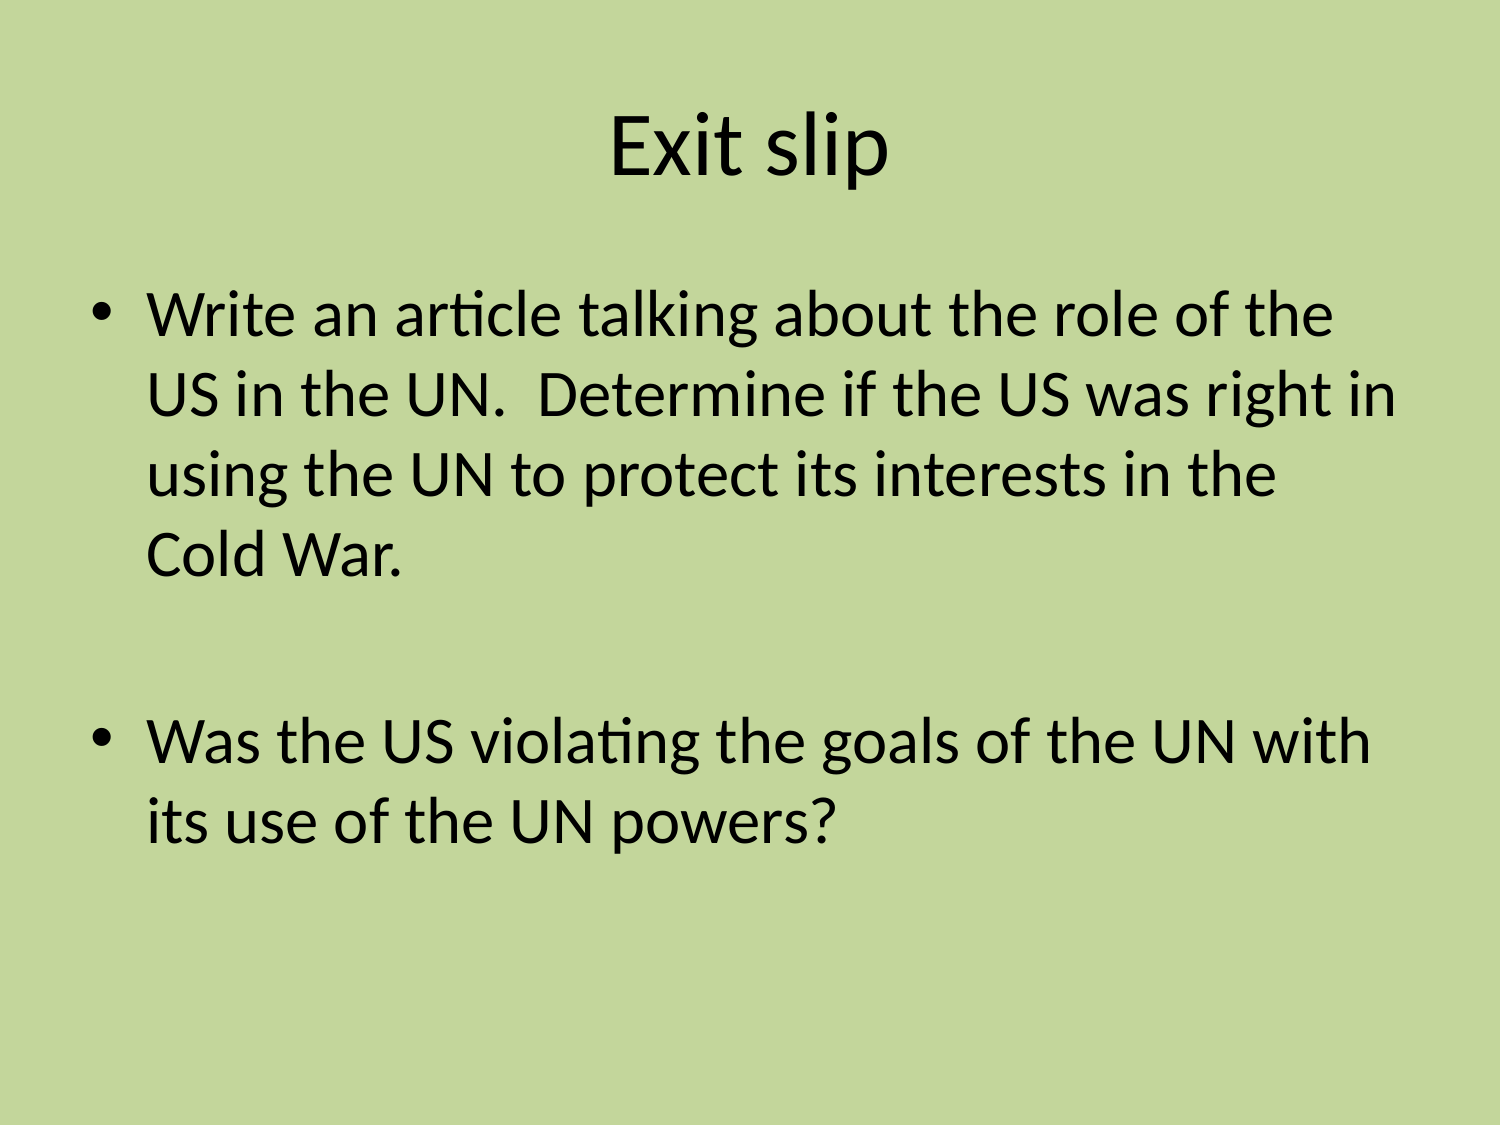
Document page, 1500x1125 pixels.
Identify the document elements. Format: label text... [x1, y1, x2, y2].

title Exit slip [75, 45, 1425, 233]
list Write an article talking about the role of the US in the UN. Determine if the US was right in using the UN to protect its interests in the Cold War. Was the US violating the goals of the UN with its use of the UN powers? [75, 262, 1425, 1005]
